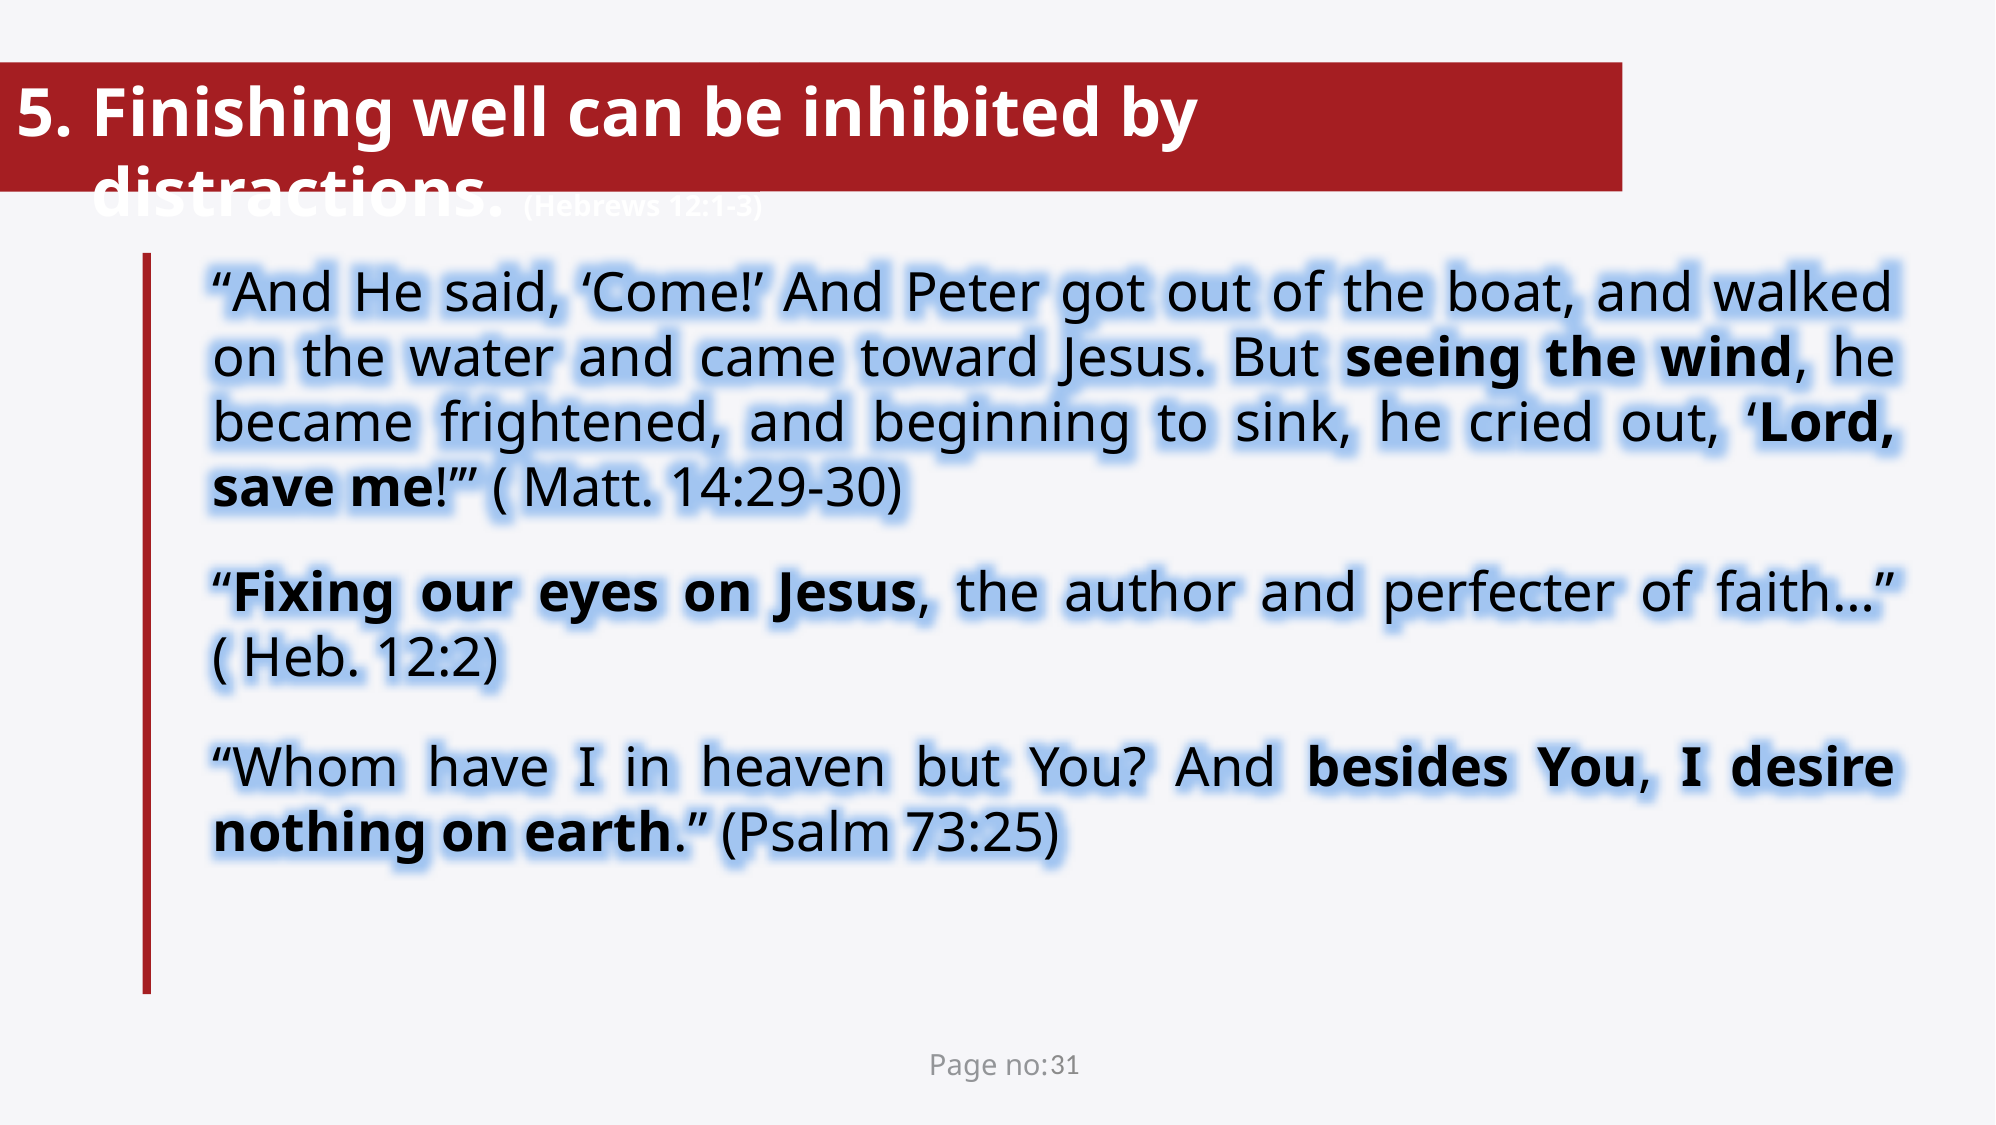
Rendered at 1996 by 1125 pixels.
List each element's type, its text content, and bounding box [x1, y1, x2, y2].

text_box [1, 62, 1623, 194]
text_box “Whom have I in heaven but You? And besides You, I desire nothing on earth.” (Psalm 73:25) [198, 724, 1911, 870]
text_box “And He said, ‘Come!’ And Peter got out of the boat, and walked on the water and came toward Jesus. But seeing the wind, he became frightened, and beginning to sink, he cried out, ‘Lord, save me!’” ( Matt. 14:29-30) [198, 249, 1911, 525]
text_box “Fixing our eyes on Jesus, the author and perfecter of faith…” ( Heb. 12:2) [198, 549, 1911, 695]
